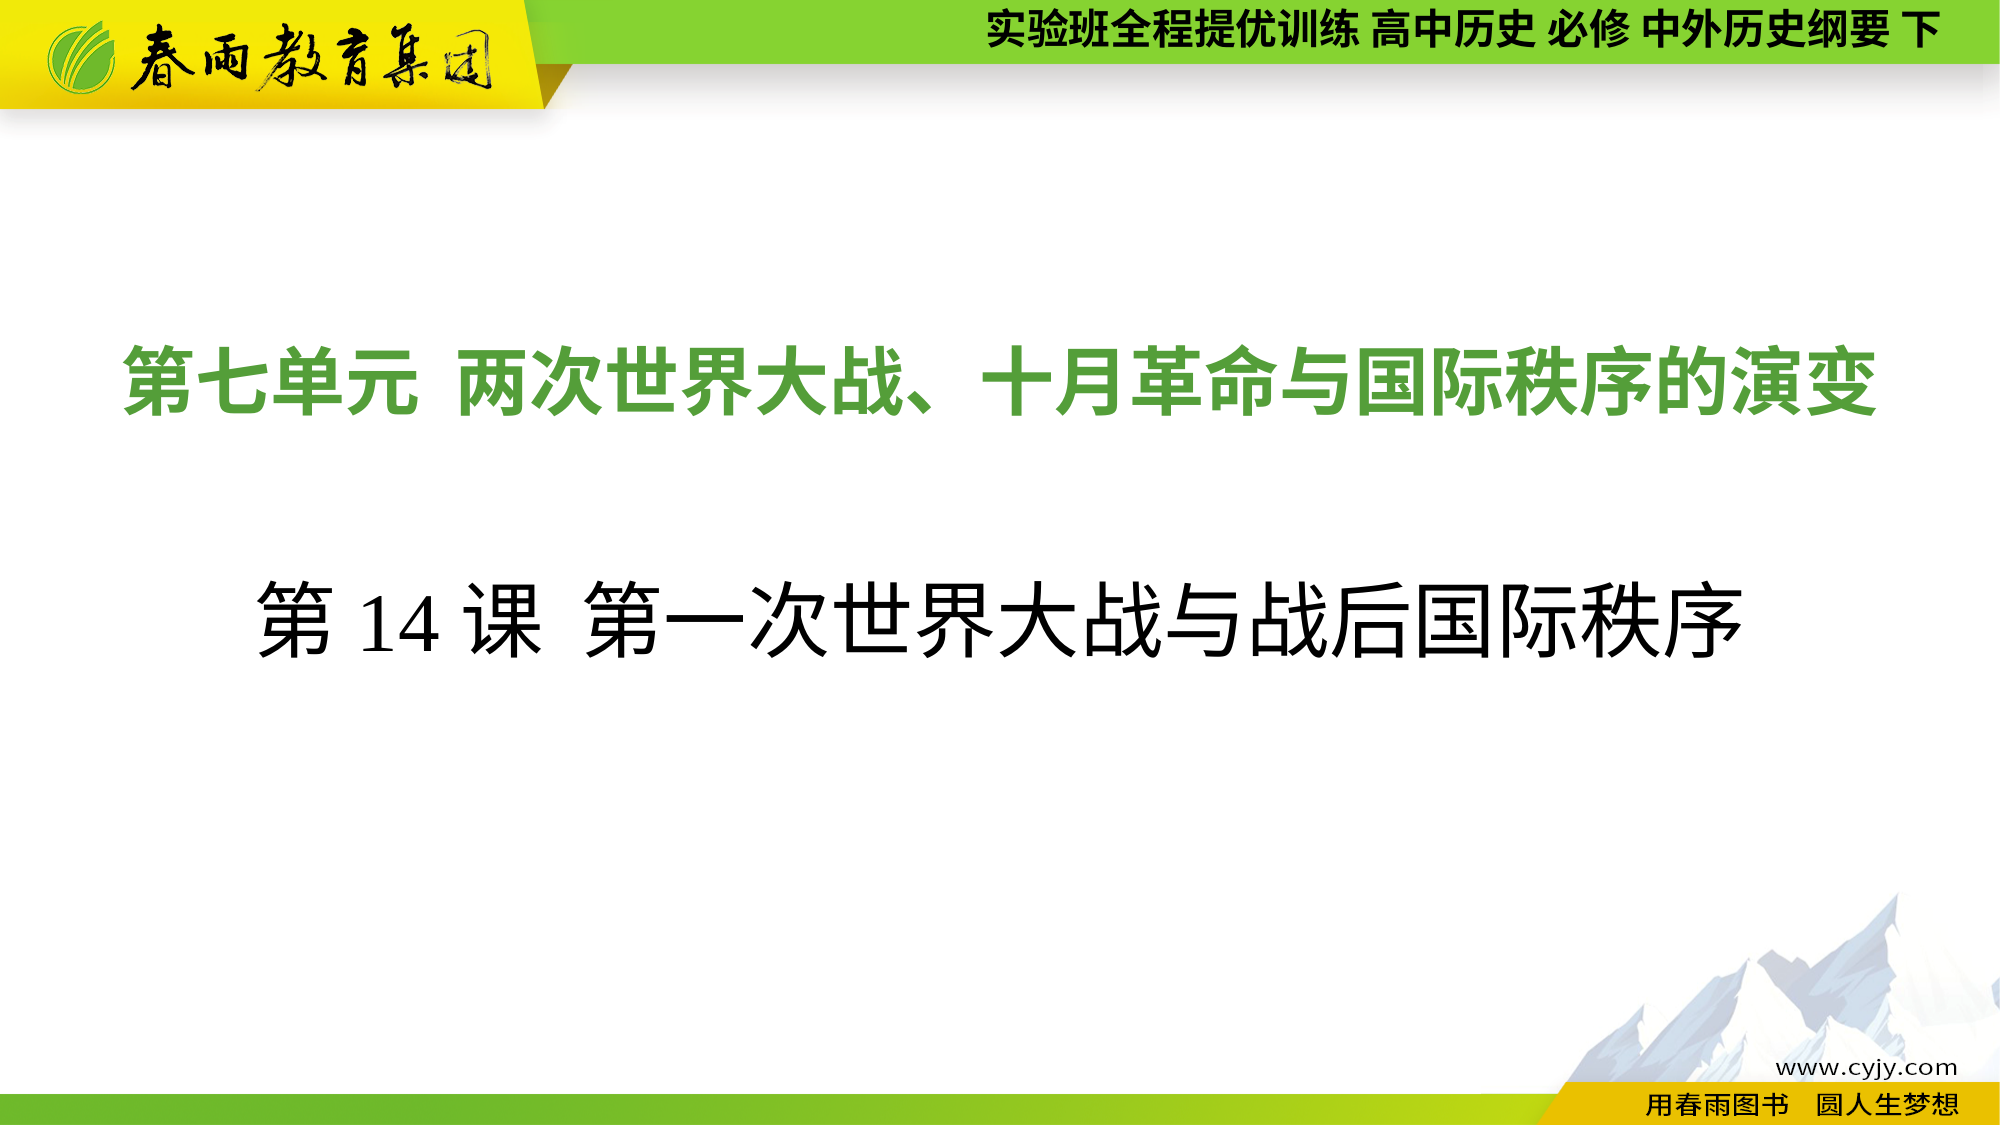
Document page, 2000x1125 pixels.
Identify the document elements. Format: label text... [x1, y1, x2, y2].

picture [0, 0, 2000, 1125]
text_box 第14课 第一次世界大战与战后国际秩序 [54, 511, 1946, 676]
text_box 第七单元 两次世界大战、十月革命与国际秩序的演变 [54, 282, 1946, 432]
